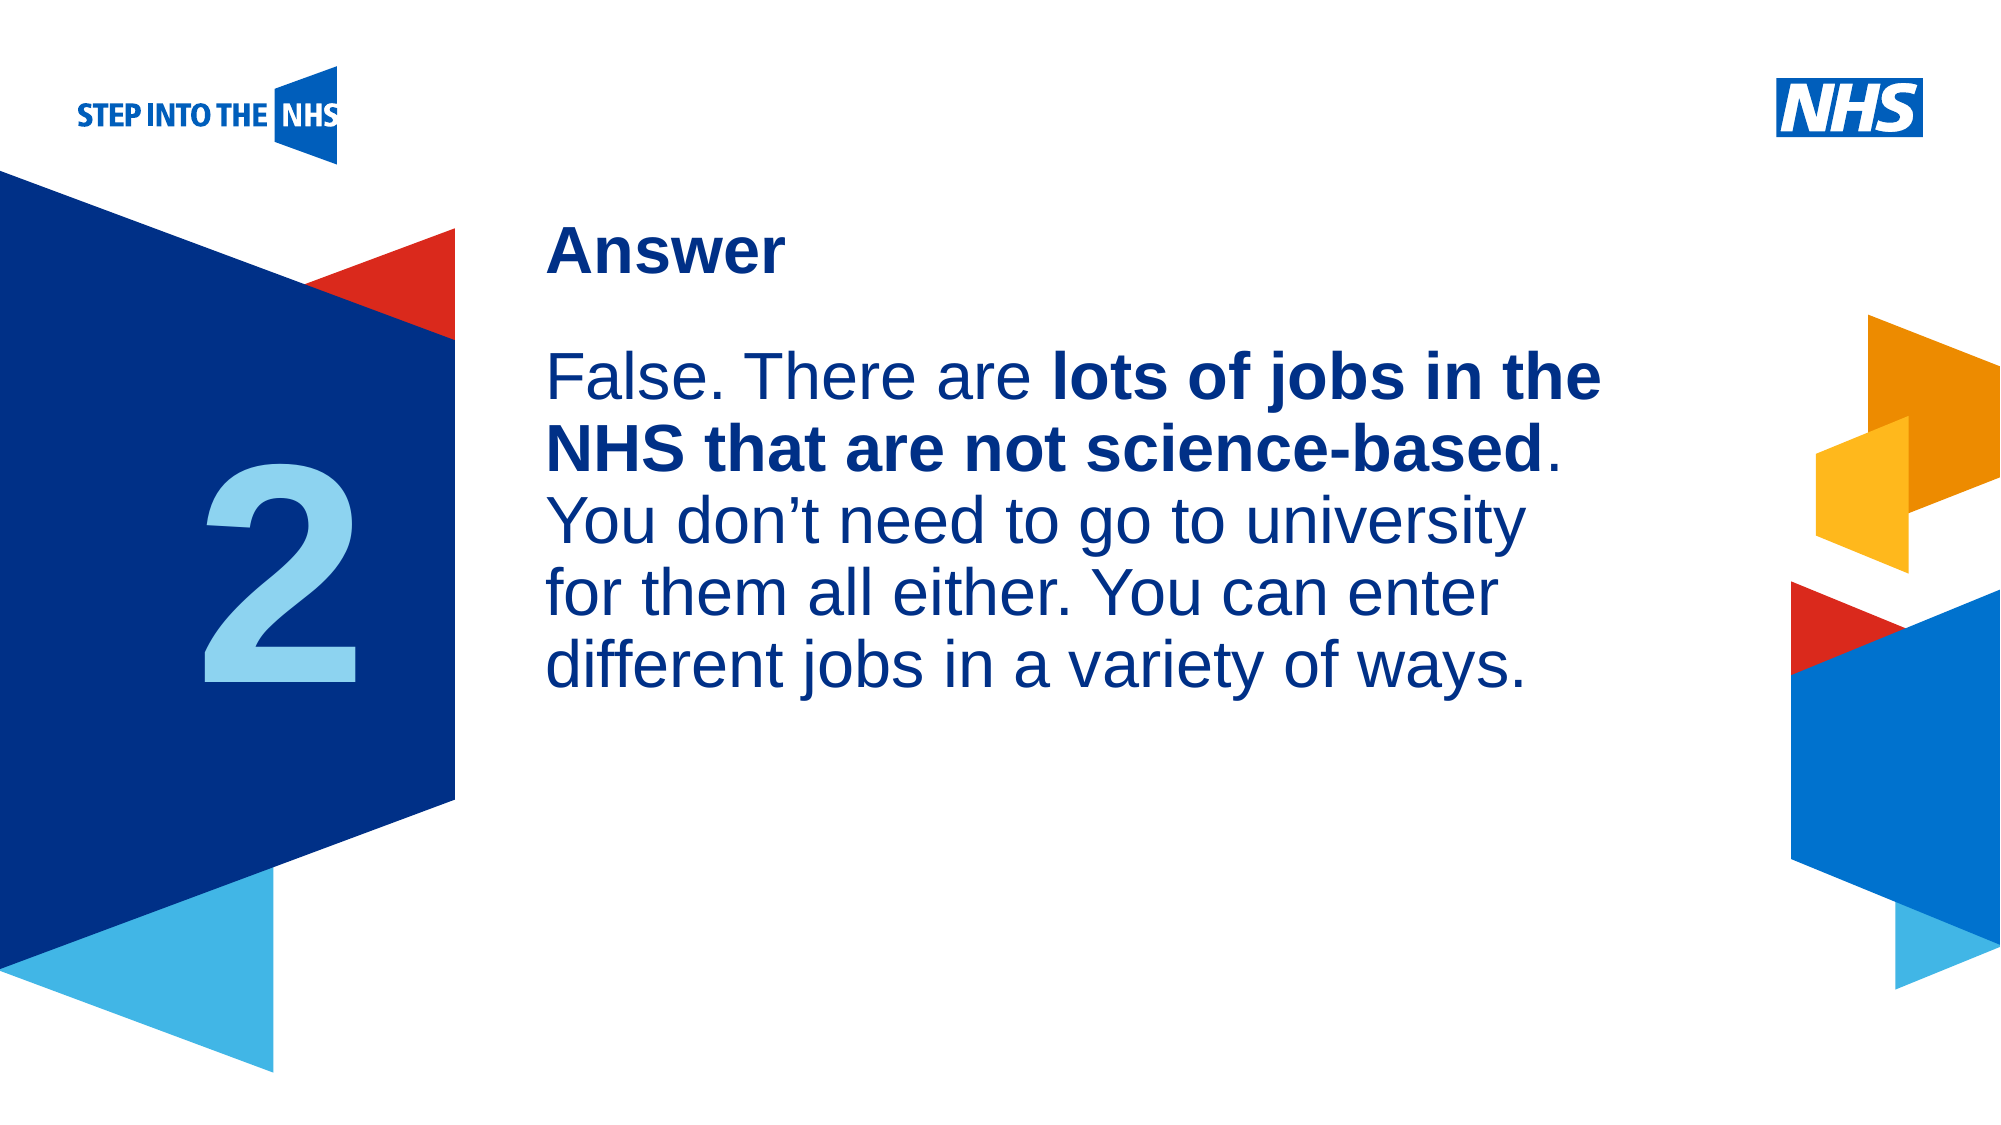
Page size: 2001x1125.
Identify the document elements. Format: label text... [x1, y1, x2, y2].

title Answer [545, 216, 1812, 307]
text_box 2 [194, 412, 401, 713]
text_box False. There are lots of jobs in the NHS that are not science-based. You don’t need to go to university for them all either. You can enter different jobs in a variety of ways. [545, 342, 1626, 937]
